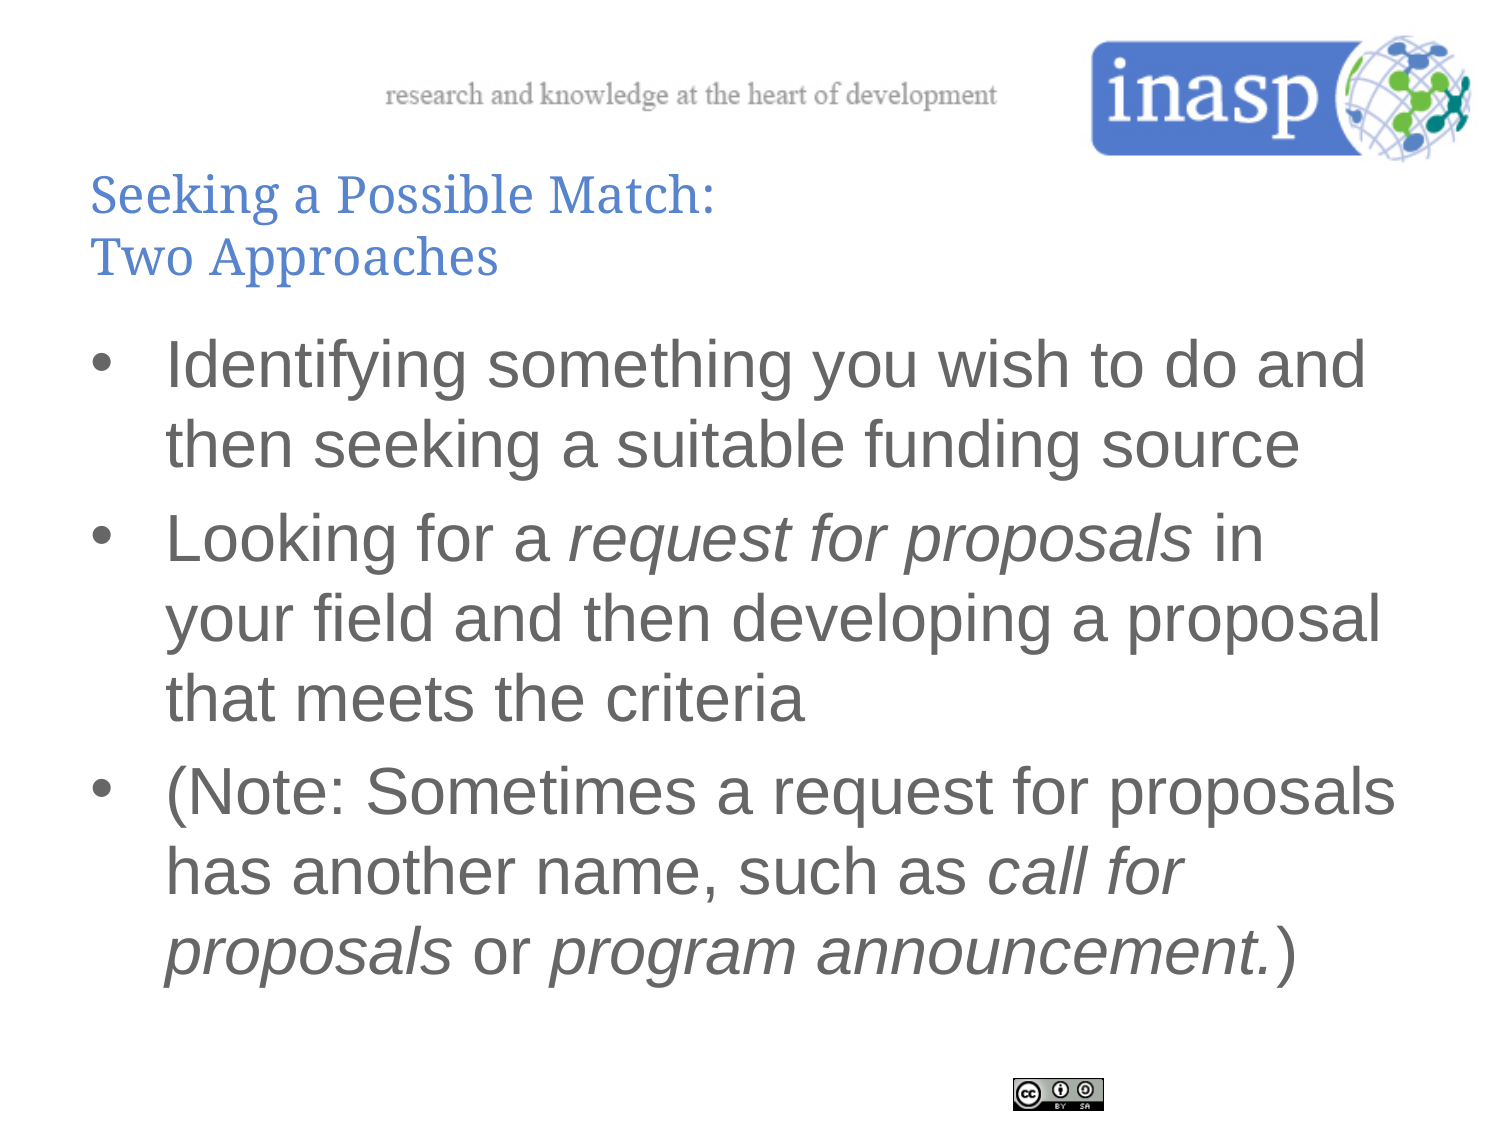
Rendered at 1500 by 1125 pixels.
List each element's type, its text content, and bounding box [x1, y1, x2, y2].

list Identifying something you wish to do and then seeking a suitable funding source Looking for a request for proposals in your field and then developing a proposal that meets the criteria (Note: Sometimes a request for proposals has another name, such as call for proposals or program announcement.) [75, 313, 1426, 1020]
picture [1013, 1078, 1104, 1111]
title Seeking a Possible Match: Two Approaches [75, 154, 1425, 294]
picture [385, 24, 1484, 173]
